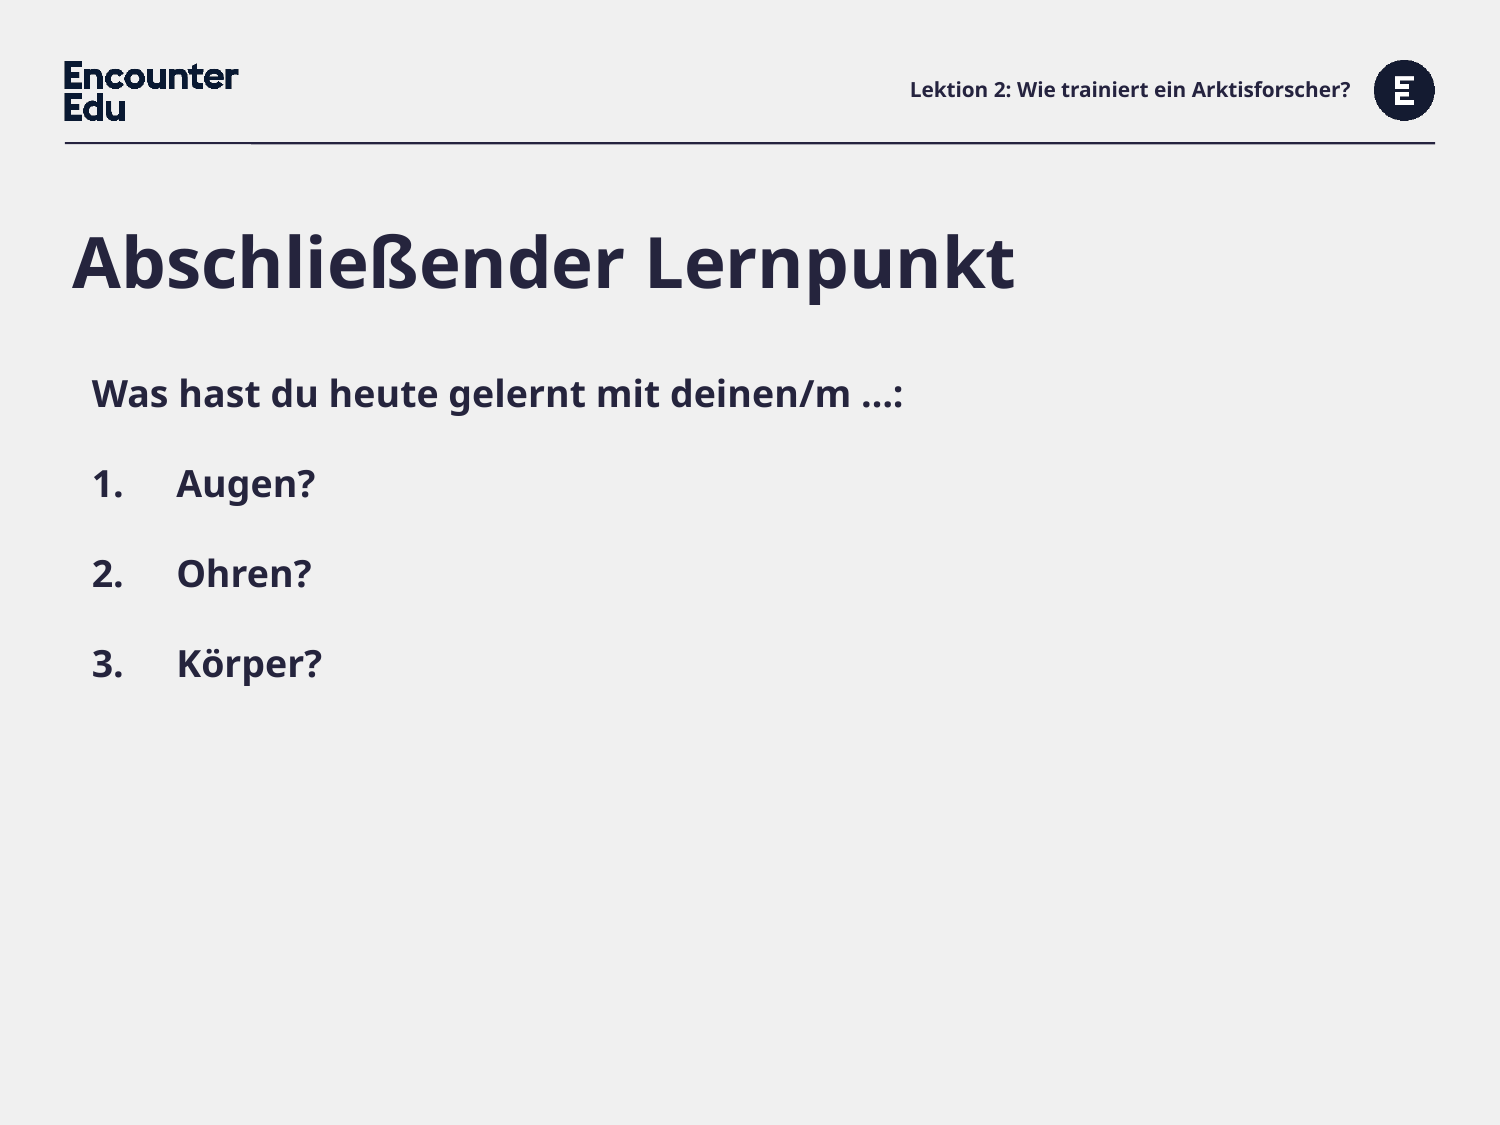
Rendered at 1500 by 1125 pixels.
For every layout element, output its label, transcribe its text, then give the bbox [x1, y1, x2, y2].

text_box Was hast du heute gelernt mit deinen/m …: Augen? Ohren? Körper? [77, 363, 1495, 693]
title Lektion 2: Wie trainiert ein Arktisforscher? [749, 67, 1359, 114]
text_box Abschließender Lernpunkt [65, 163, 1416, 368]
picture [1372, 58, 1436, 122]
picture [60, 59, 243, 122]
